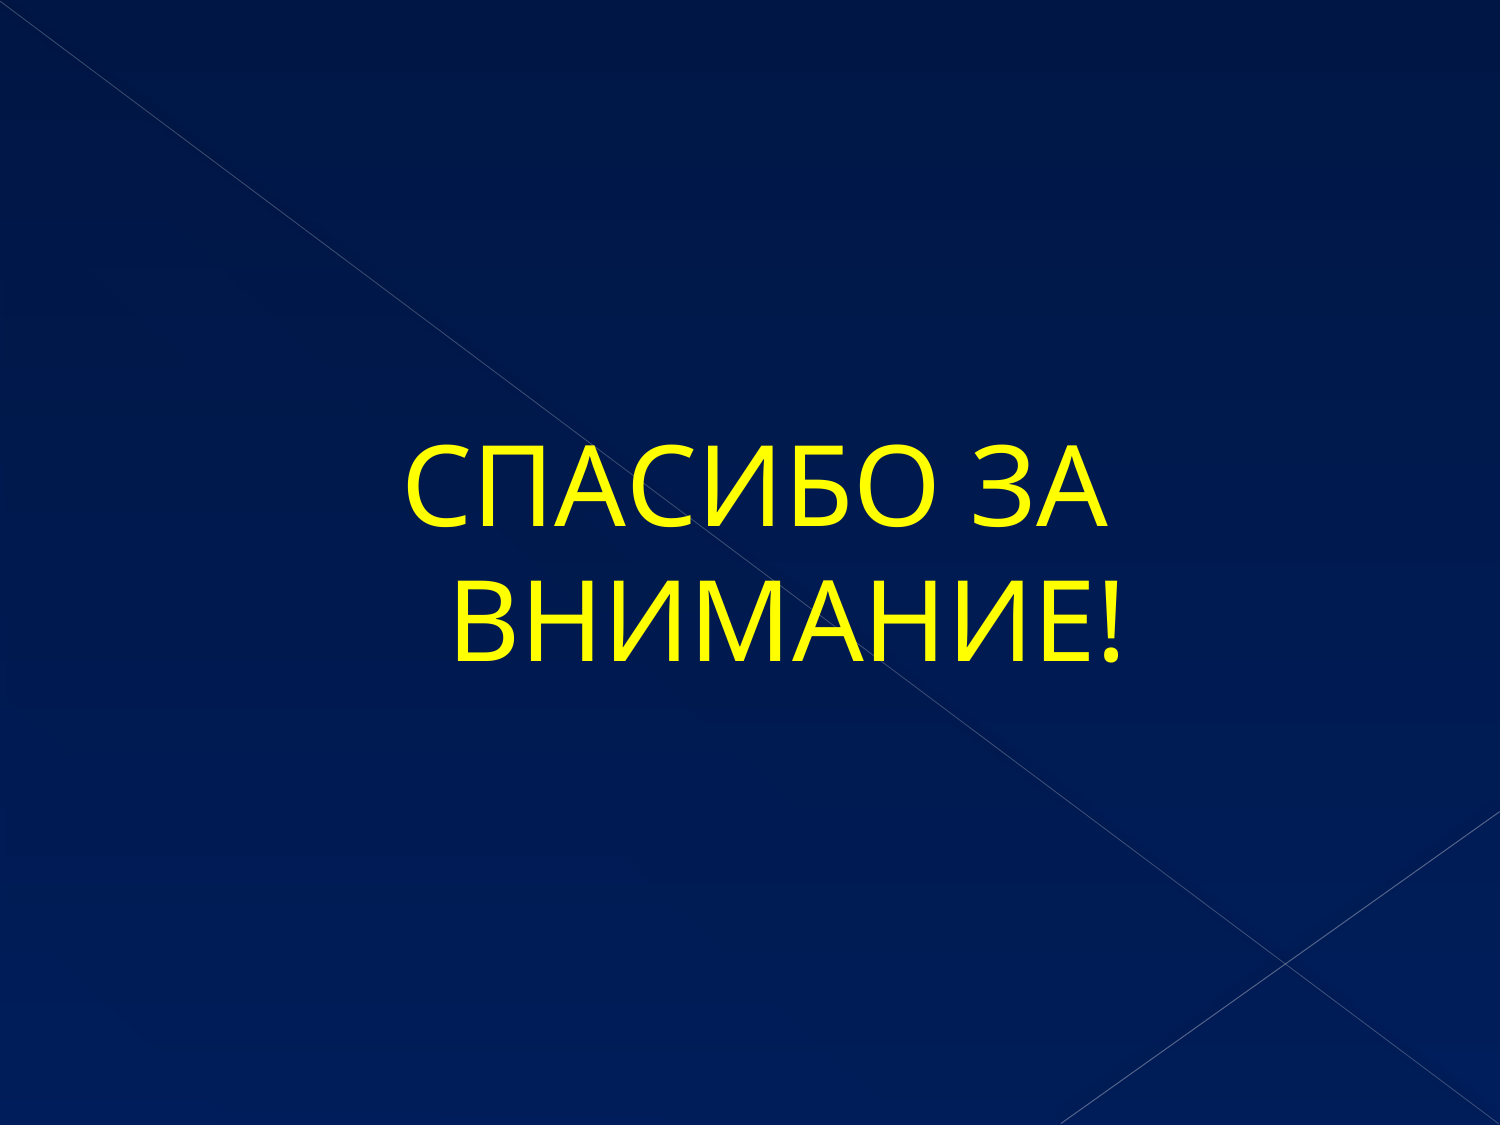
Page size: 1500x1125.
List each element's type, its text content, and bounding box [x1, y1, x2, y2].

list СПАСИБО ЗА ВНИМАНИЕ! [75, 308, 1425, 1059]
